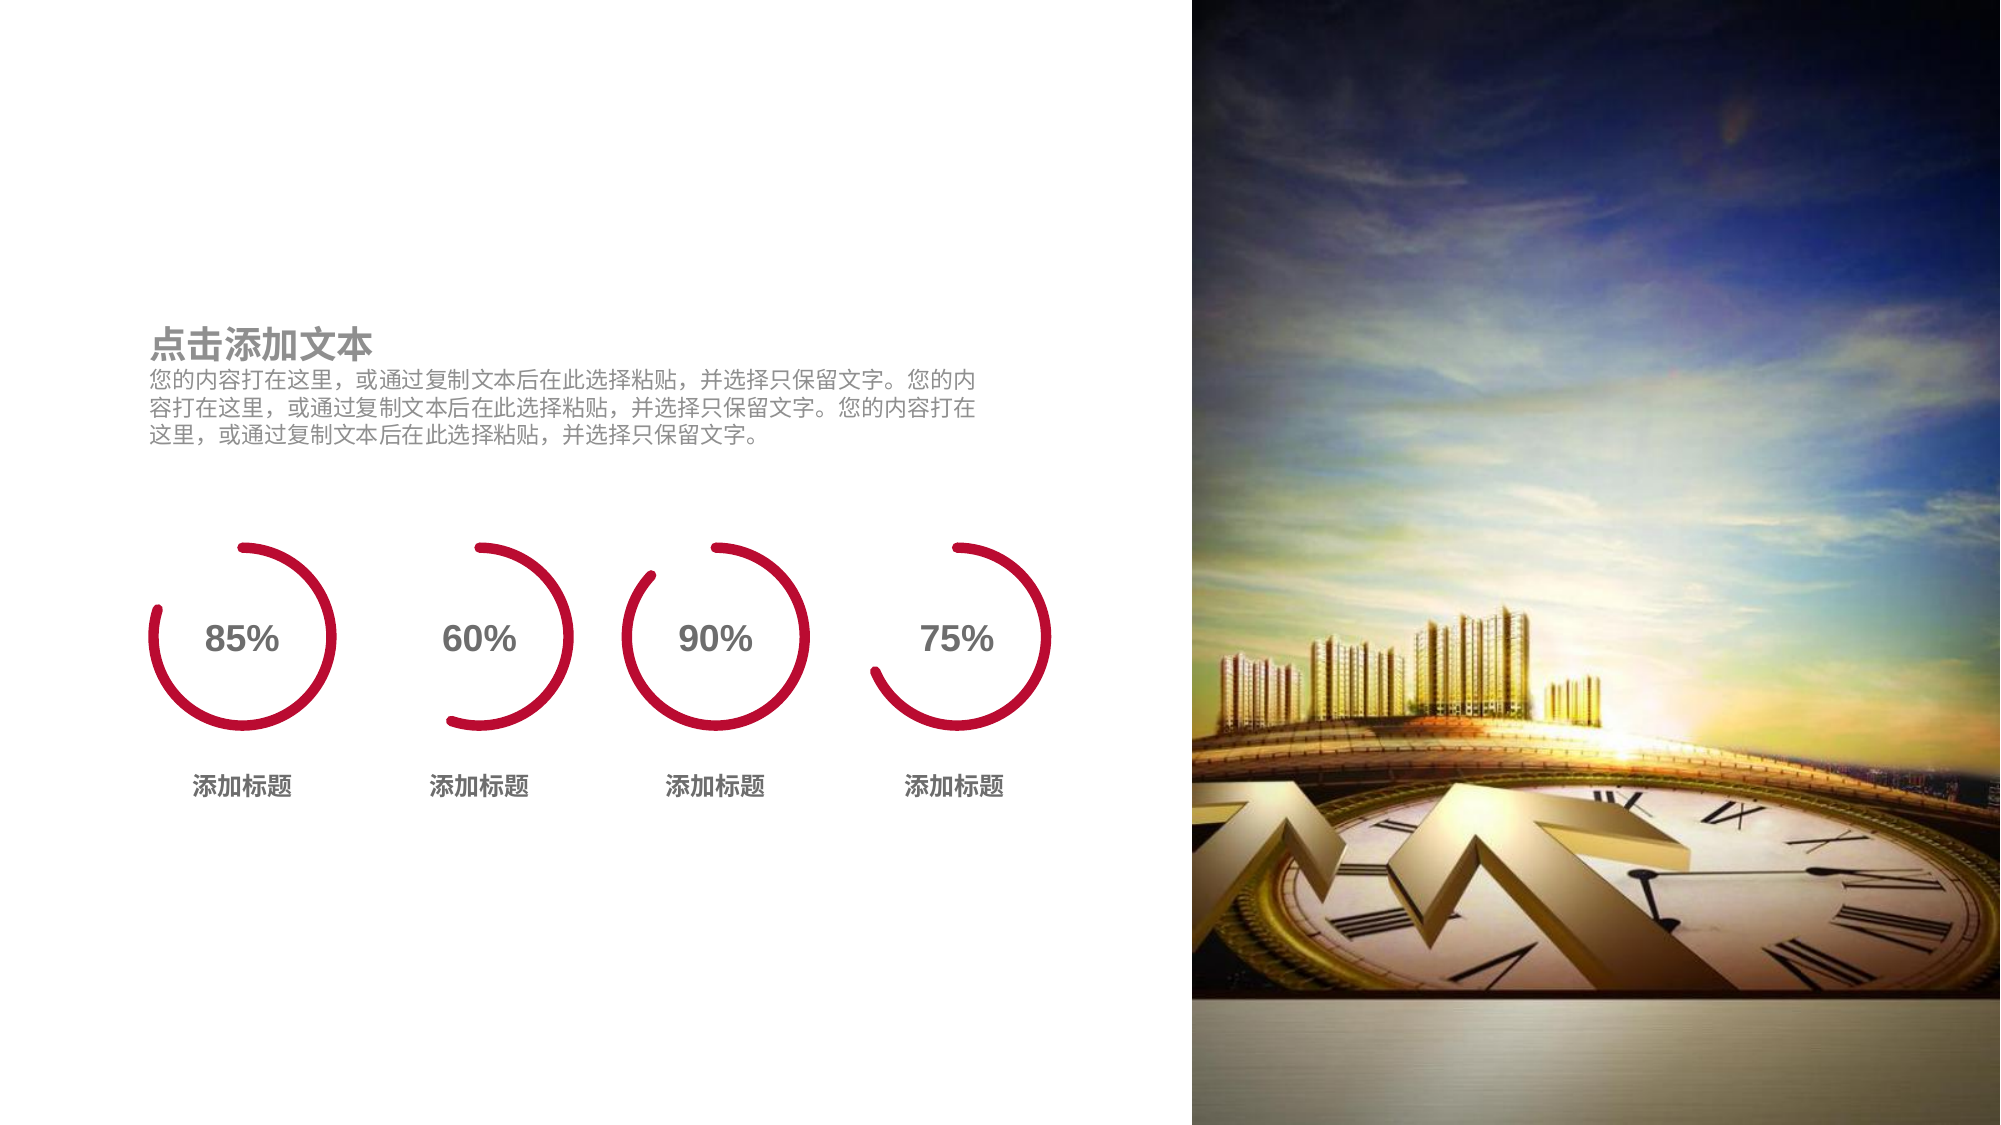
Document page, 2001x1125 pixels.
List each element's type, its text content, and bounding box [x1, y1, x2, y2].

picture [1192, 0, 2000, 1125]
text_box 添加标题 [650, 762, 781, 808]
text_box 75% [904, 606, 1010, 666]
text_box [152, 546, 333, 727]
text_box 添加标题 [414, 762, 545, 808]
text_box 85% [190, 606, 295, 666]
text_box 添加标题 [889, 762, 1020, 808]
text_box [874, 546, 1048, 727]
text_box 60% [427, 606, 532, 666]
text_box 90% [663, 606, 768, 666]
text_box [625, 546, 806, 727]
text_box 添加标题 [177, 762, 308, 808]
text_box [450, 546, 570, 727]
text_box 点击添加文本 您的内容打在这里，或通过复制文本后在此选择粘贴，并选择只保留文字。您的内容打在这里，或通过复制文本后在此选择粘贴，并选择只保留文字。您的内容打在这里，或通过复制文本后在此选择粘贴，并选择只保留文字。 [134, 313, 1003, 456]
